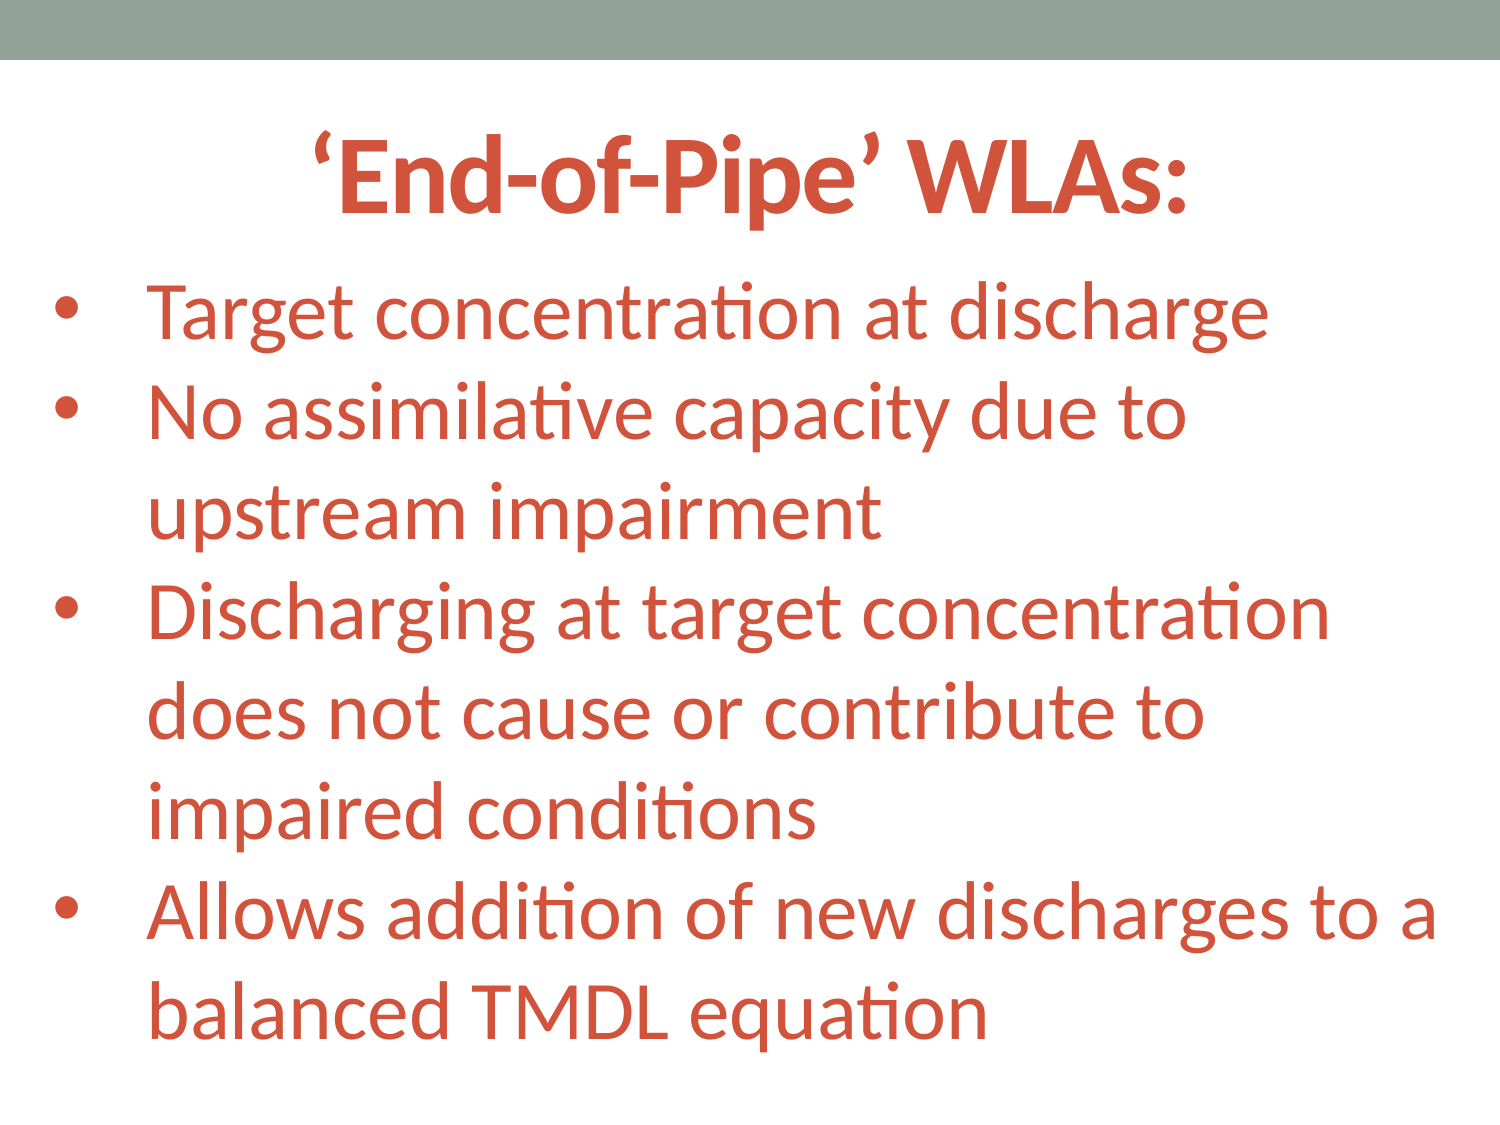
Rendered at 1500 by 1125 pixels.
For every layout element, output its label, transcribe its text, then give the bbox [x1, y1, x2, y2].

title ‘End-of-Pipe’ WLAs: [75, 87, 1425, 250]
text_box Target concentration at discharge No assimilative capacity due to upstream impairment Discharging at target concentration does not cause or contribute to impaired conditions Allows addition of new discharges to a balanced TMDL equation [37, 287, 1464, 1025]
